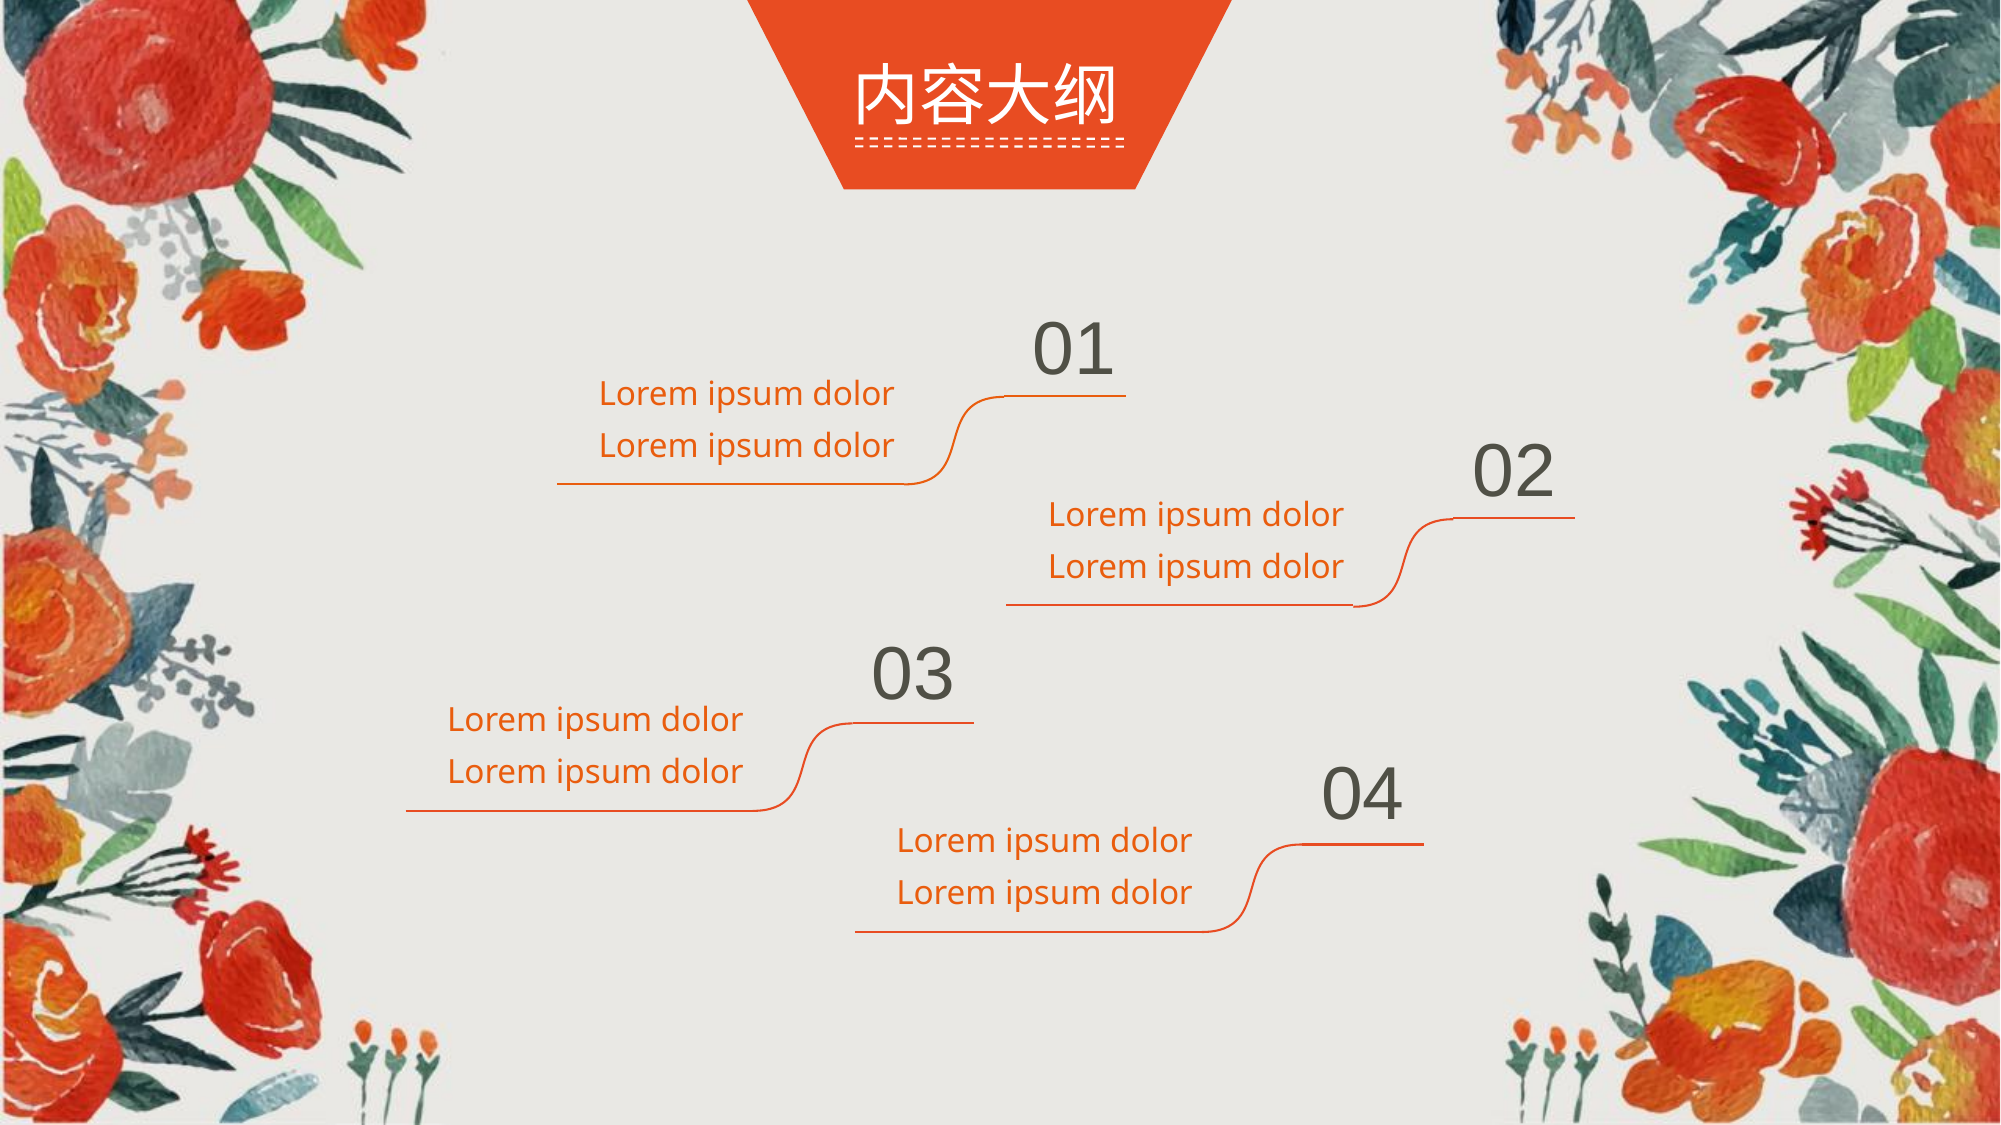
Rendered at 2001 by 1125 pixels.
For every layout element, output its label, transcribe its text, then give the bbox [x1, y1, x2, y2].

text_box Lorem ipsum dolor Lorem ipsum dolor [400, 679, 790, 809]
text_box 01 [935, 292, 1214, 397]
text_box 内容大纲 [837, 45, 1166, 141]
text_box 03 [852, 617, 975, 723]
text_box Lorem ipsum dolor Lorem ipsum dolor [850, 800, 1240, 931]
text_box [1201, 844, 1302, 932]
text_box Lorem ipsum dolor Lorem ipsum dolor [552, 352, 942, 483]
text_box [904, 396, 1005, 485]
picture [0, 0, 2001, 1125]
text_box 04 [1301, 737, 1424, 843]
text_box Lorem ipsum dolor Lorem ipsum dolor [1001, 473, 1391, 604]
text_box 02 [1453, 414, 1576, 517]
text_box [752, 723, 853, 811]
text_box [747, 0, 1232, 190]
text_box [1353, 519, 1454, 607]
